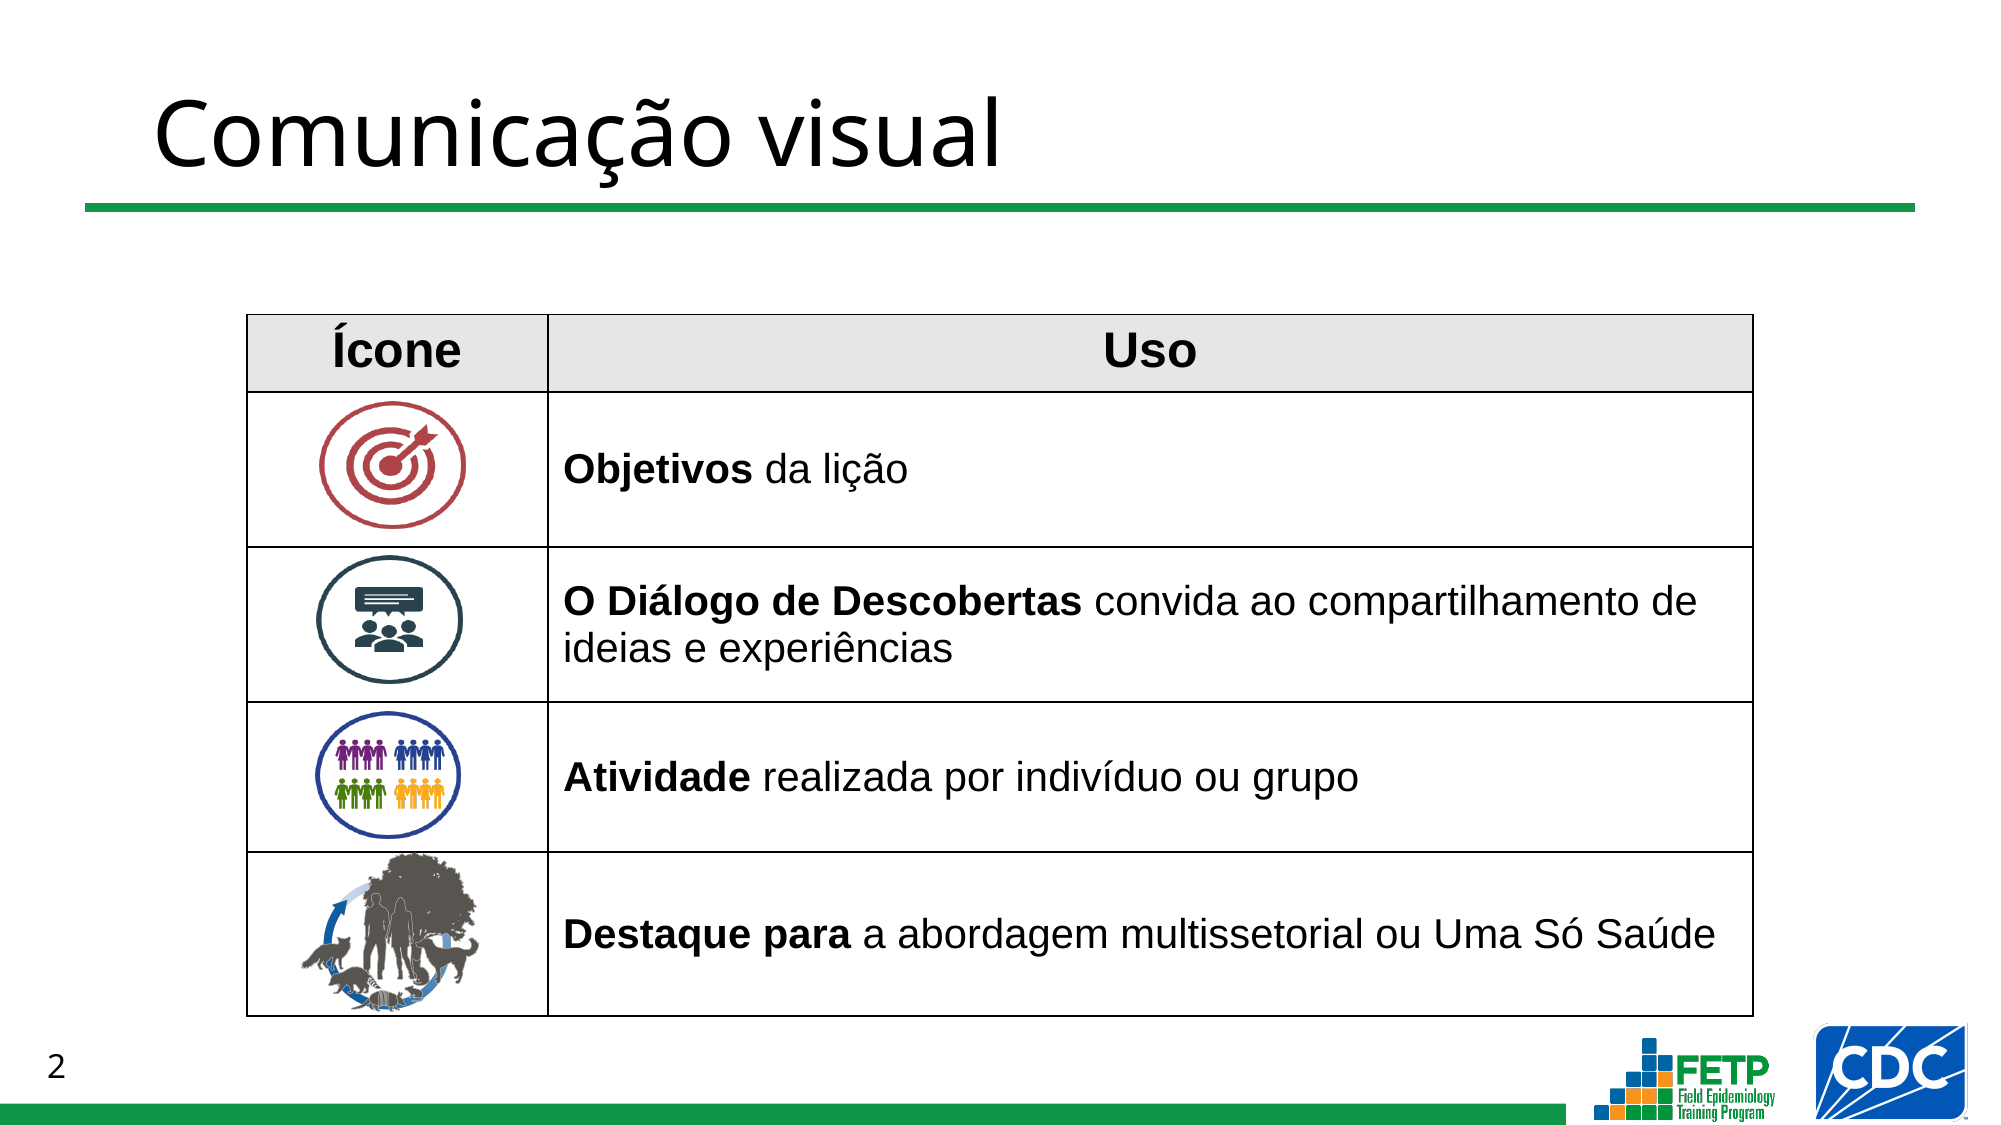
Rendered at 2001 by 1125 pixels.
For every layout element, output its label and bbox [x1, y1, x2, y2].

picture [315, 711, 461, 839]
picture [316, 555, 463, 684]
picture [1594, 1038, 1775, 1122]
picture [1813, 1023, 1968, 1122]
picture [319, 401, 466, 529]
picture [295, 851, 480, 1039]
